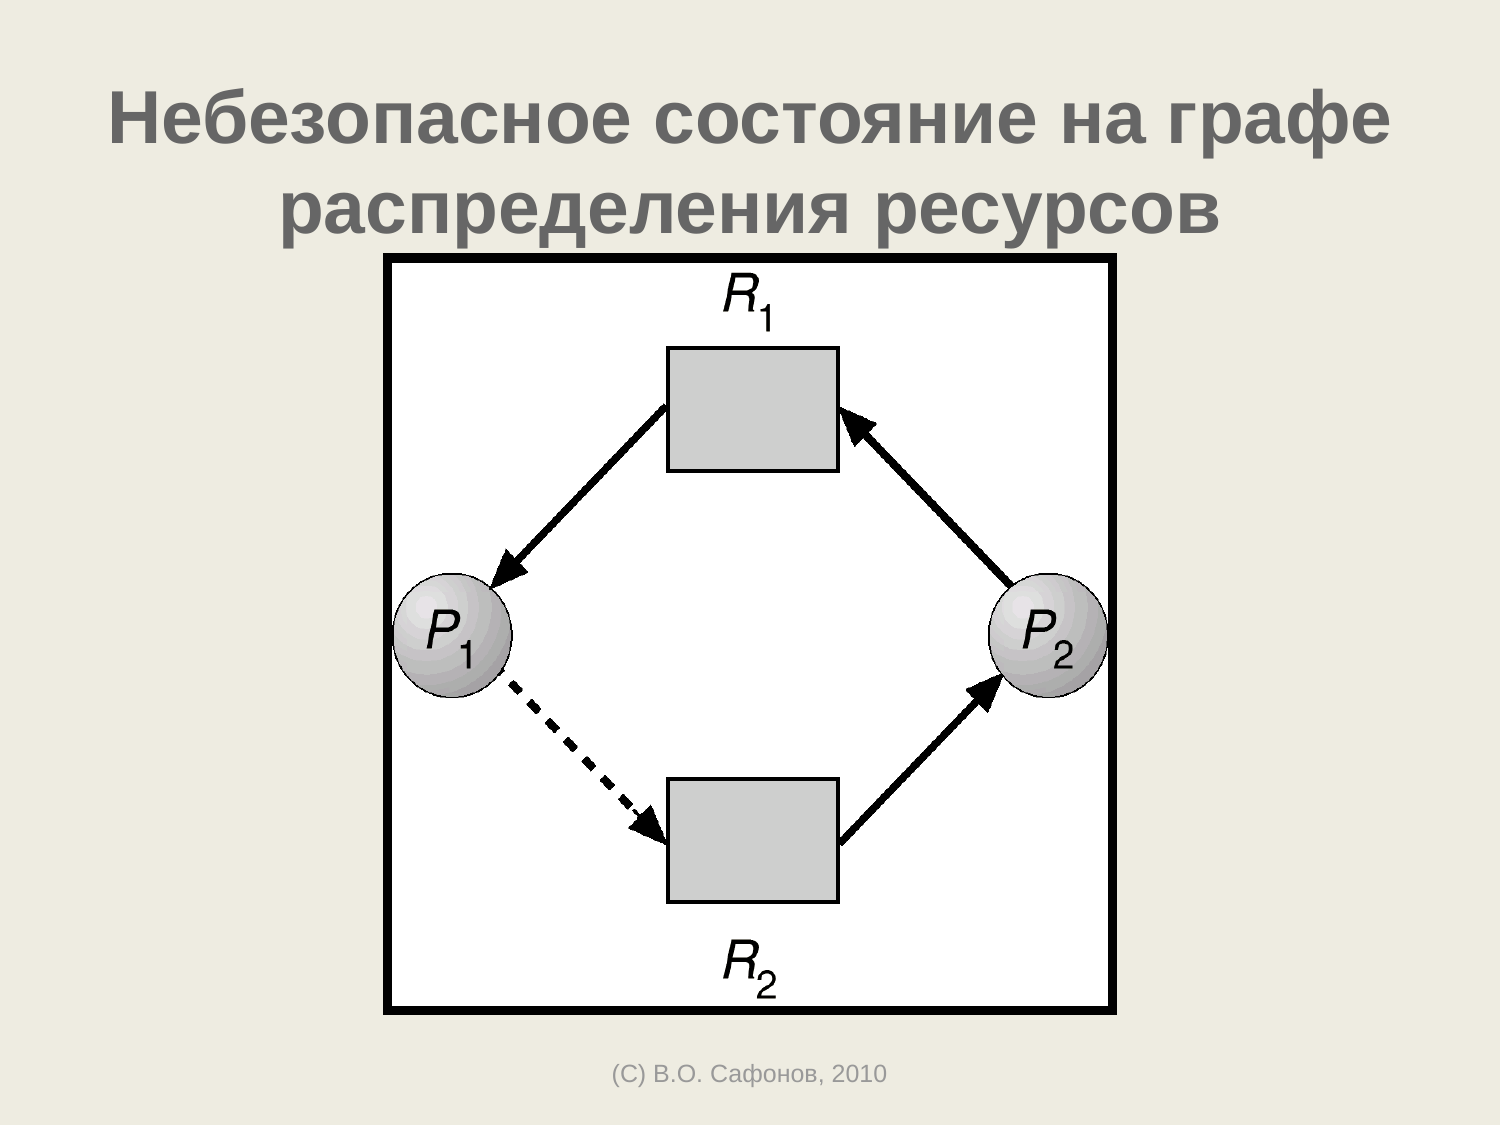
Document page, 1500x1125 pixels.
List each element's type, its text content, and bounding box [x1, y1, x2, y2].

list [391, 262, 1108, 1006]
title Небезопасное состояние на графе распределения ресурсов [74, 49, 1426, 268]
footer (C) В.О. Сафонов, 2010 [512, 1042, 988, 1103]
